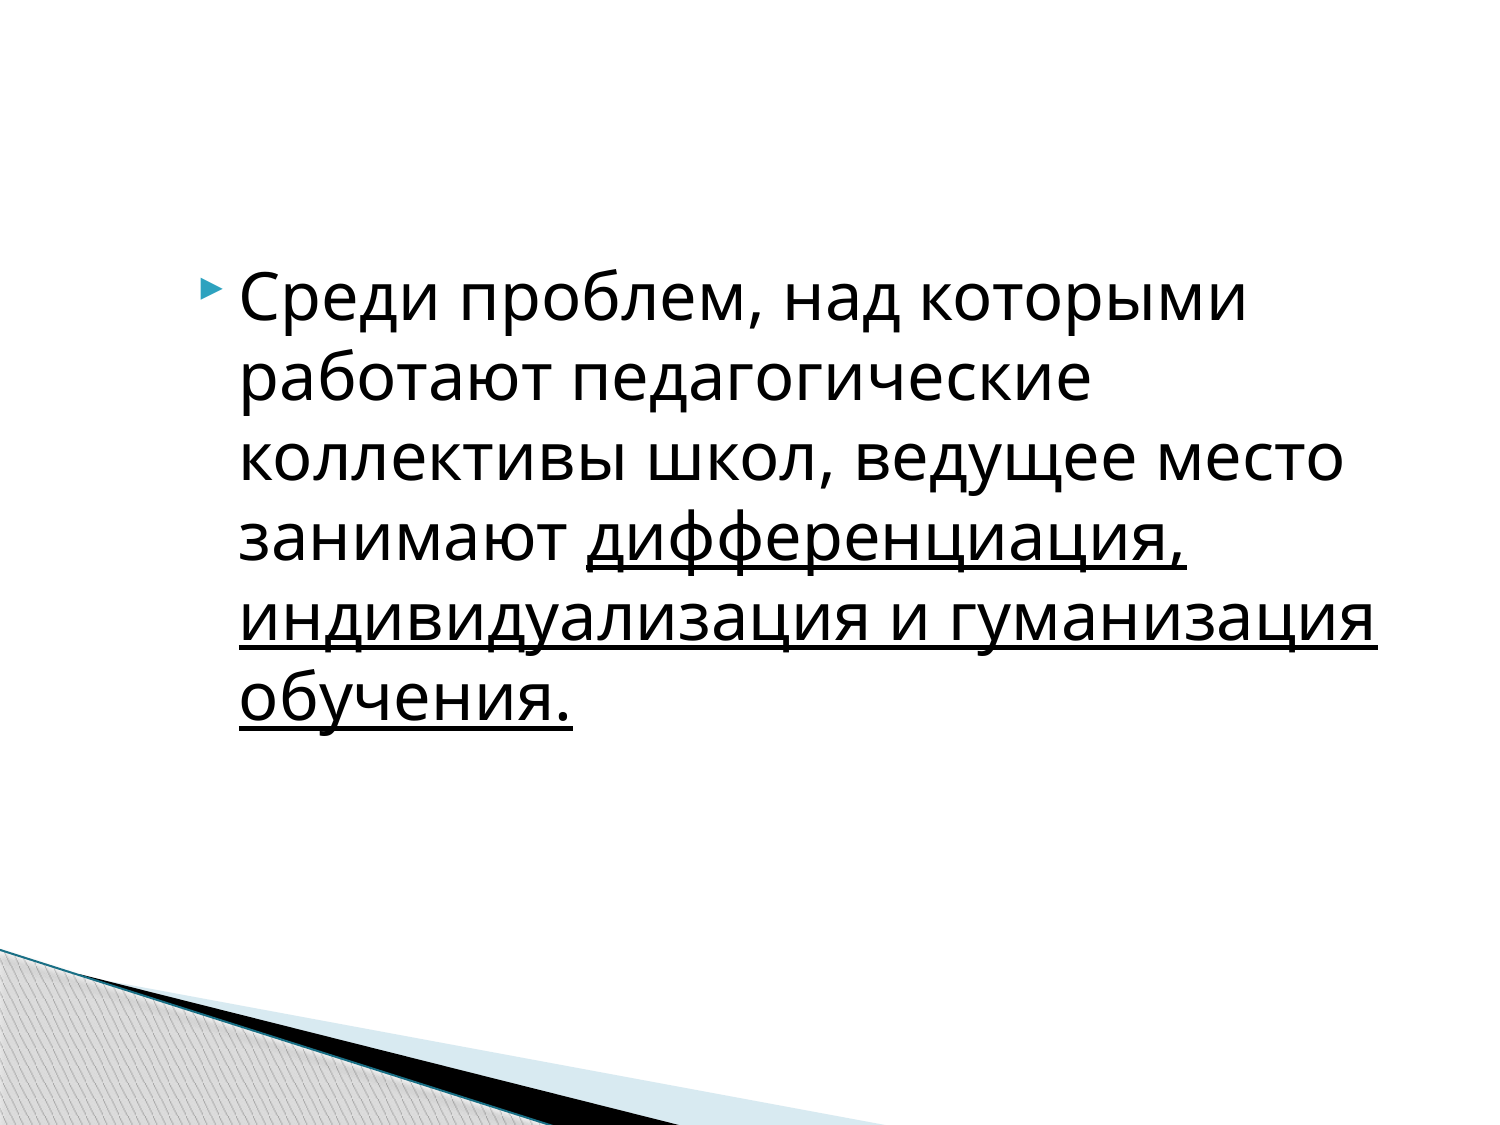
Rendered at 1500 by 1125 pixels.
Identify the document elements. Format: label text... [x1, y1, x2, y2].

list Среди проблем, над которыми работают педагогические коллективы школ, ведущее место занимают дифференциация, индивидуализация и гуманизация обучения. [164, 246, 1425, 986]
